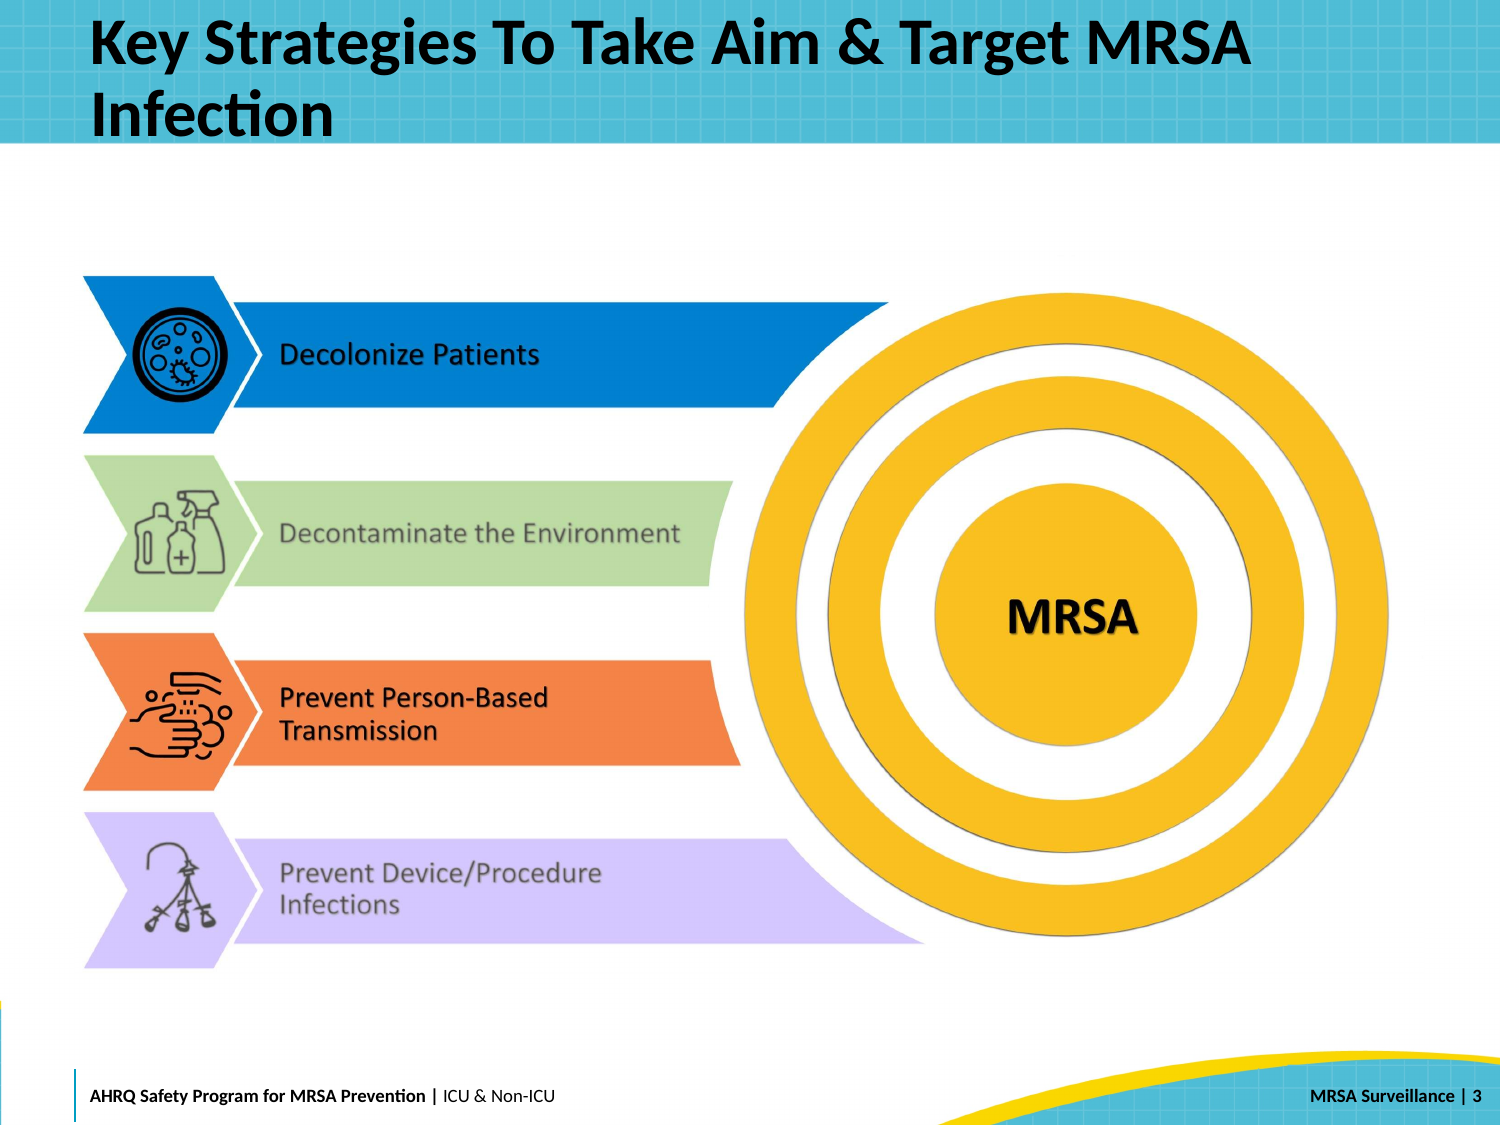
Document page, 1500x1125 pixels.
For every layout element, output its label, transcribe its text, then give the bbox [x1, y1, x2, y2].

picture [0, 0, 1500, 1125]
slide_number | 3 [1455, 1065, 1500, 1125]
title Key Strategies To Take Aim & Target MRSA Infection [75, 0, 1425, 150]
